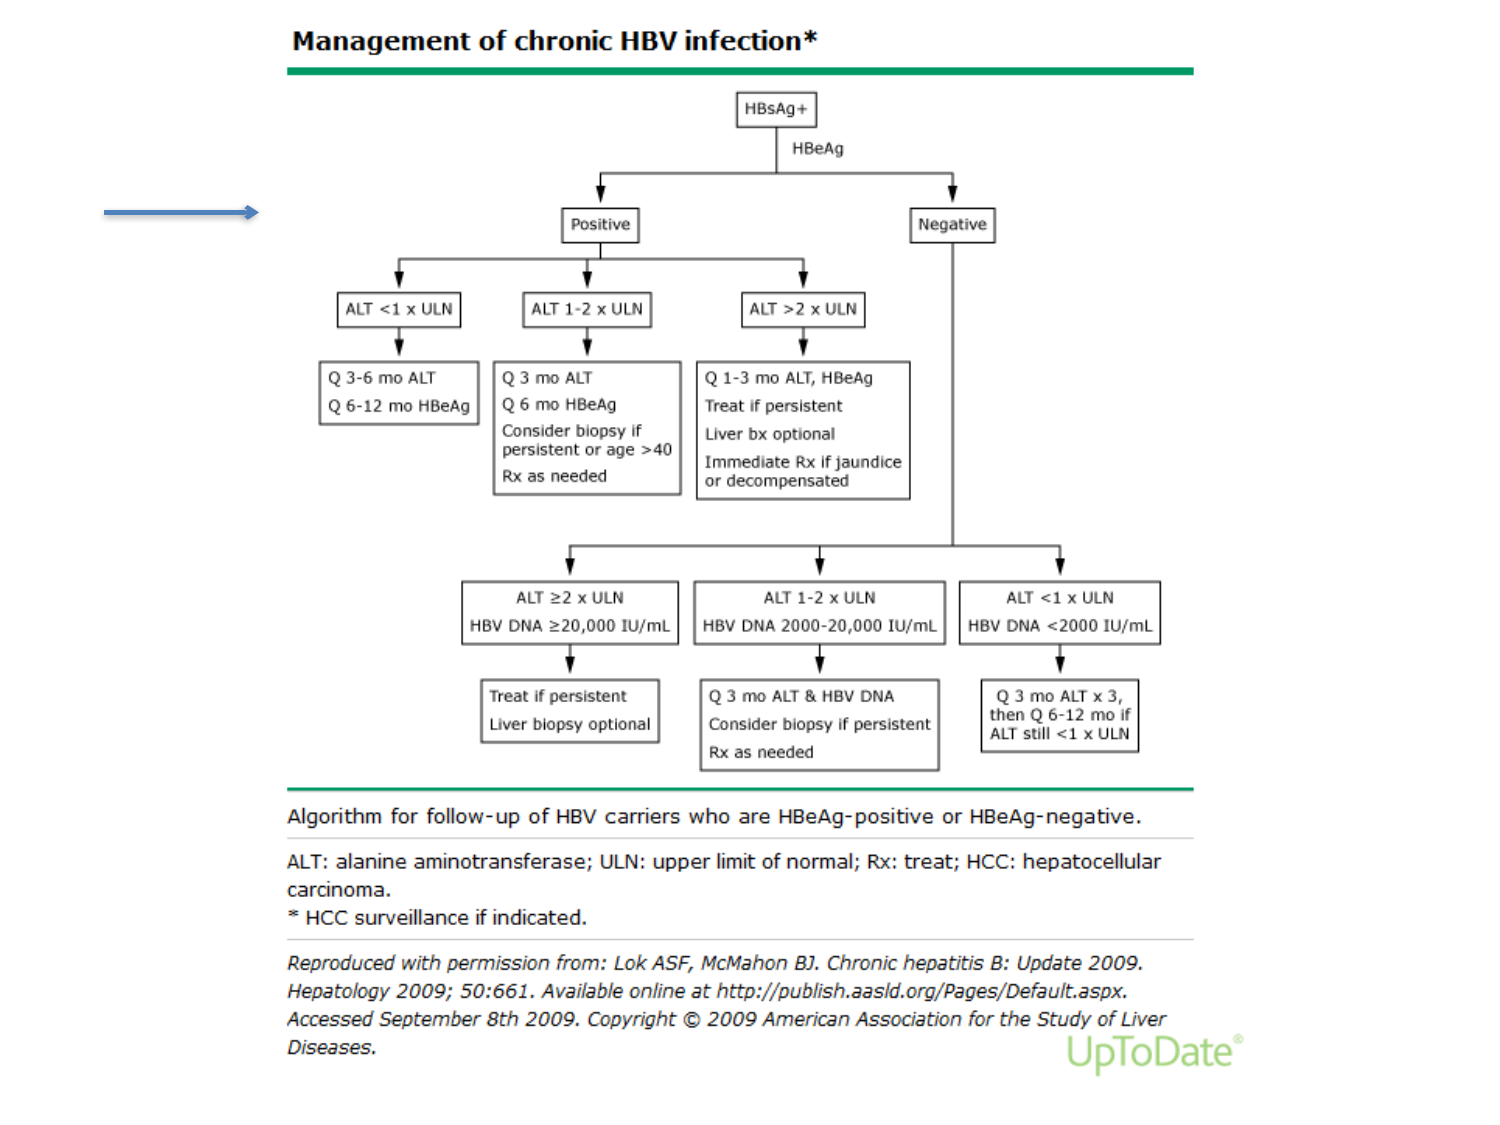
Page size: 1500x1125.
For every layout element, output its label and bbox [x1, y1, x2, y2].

picture [247, 0, 1251, 1084]
